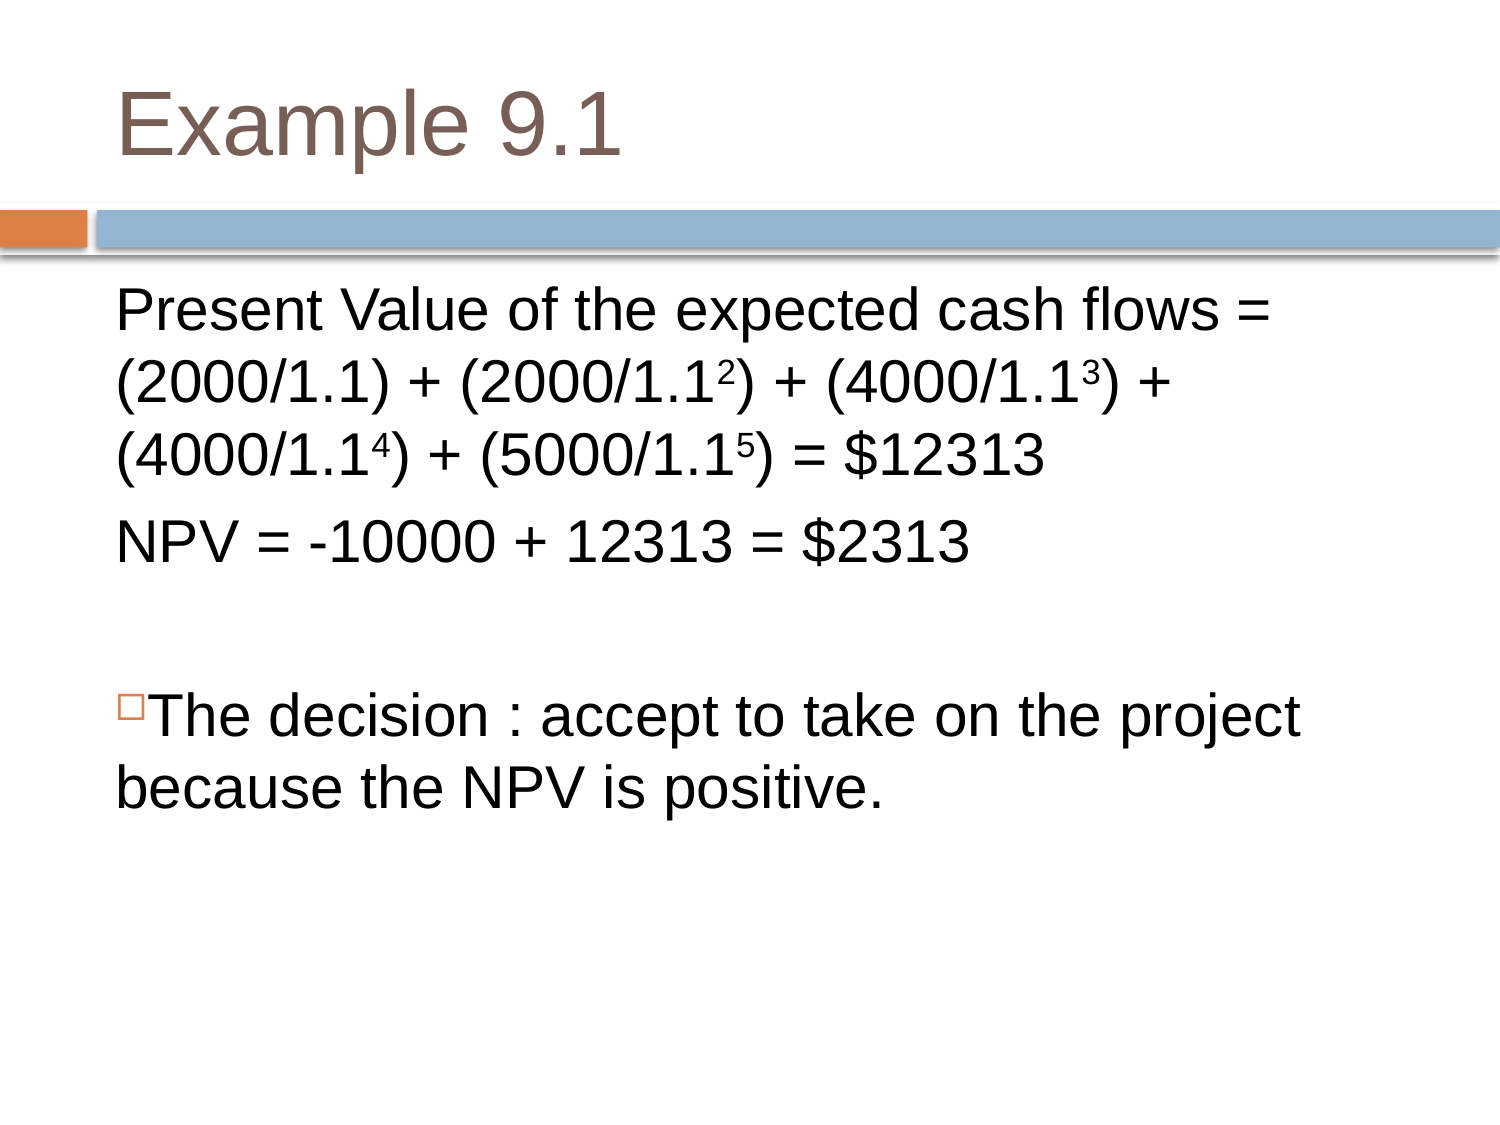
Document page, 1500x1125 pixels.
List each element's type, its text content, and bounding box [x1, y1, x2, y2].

list Present Value of the expected cash flows = (2000/1.1) + (2000/1.12) + (4000/1.13) + (4000/1.14) + (5000/1.15) = $12313 NPV = -10000 + 12313 = $2313 The decision : accept to take on the project because the NPV is positive. [100, 262, 1438, 1000]
title Example 9.1 [100, 37, 1438, 200]
